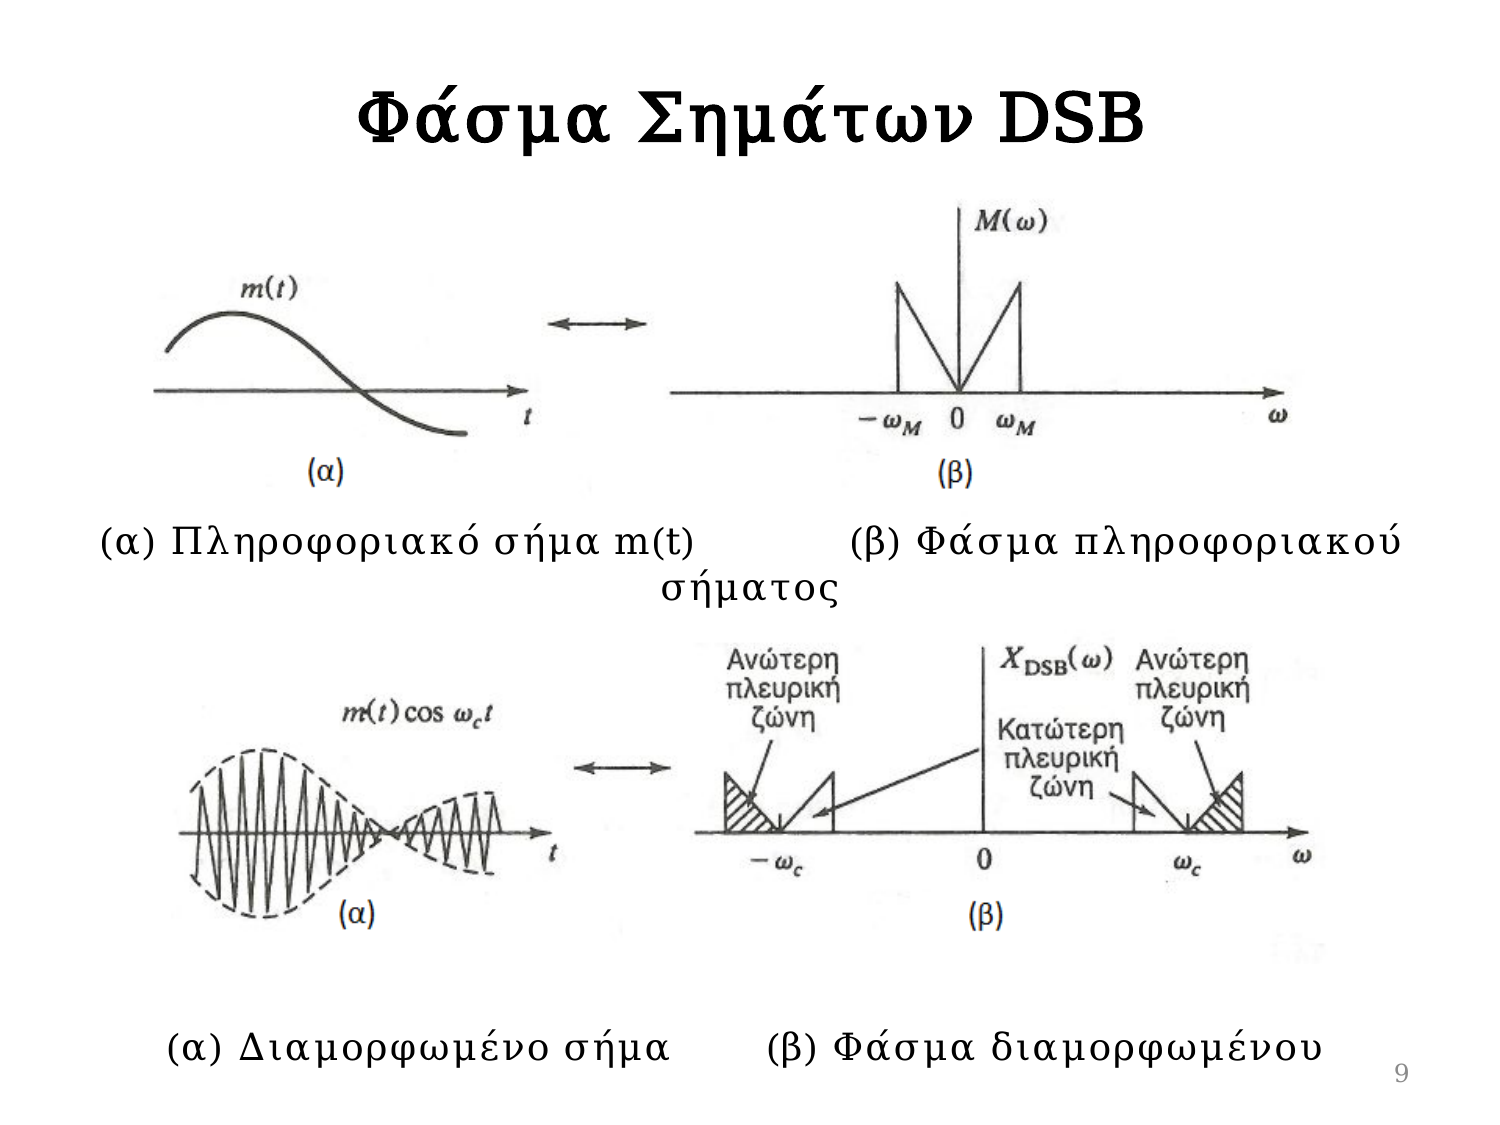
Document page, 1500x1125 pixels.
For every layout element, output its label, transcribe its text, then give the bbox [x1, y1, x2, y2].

slide_number 9 [1222, 1042, 1425, 1103]
picture [170, 618, 1330, 965]
picture [135, 195, 1308, 517]
title Φάσμα Σημάτων DSB [75, 20, 1425, 209]
